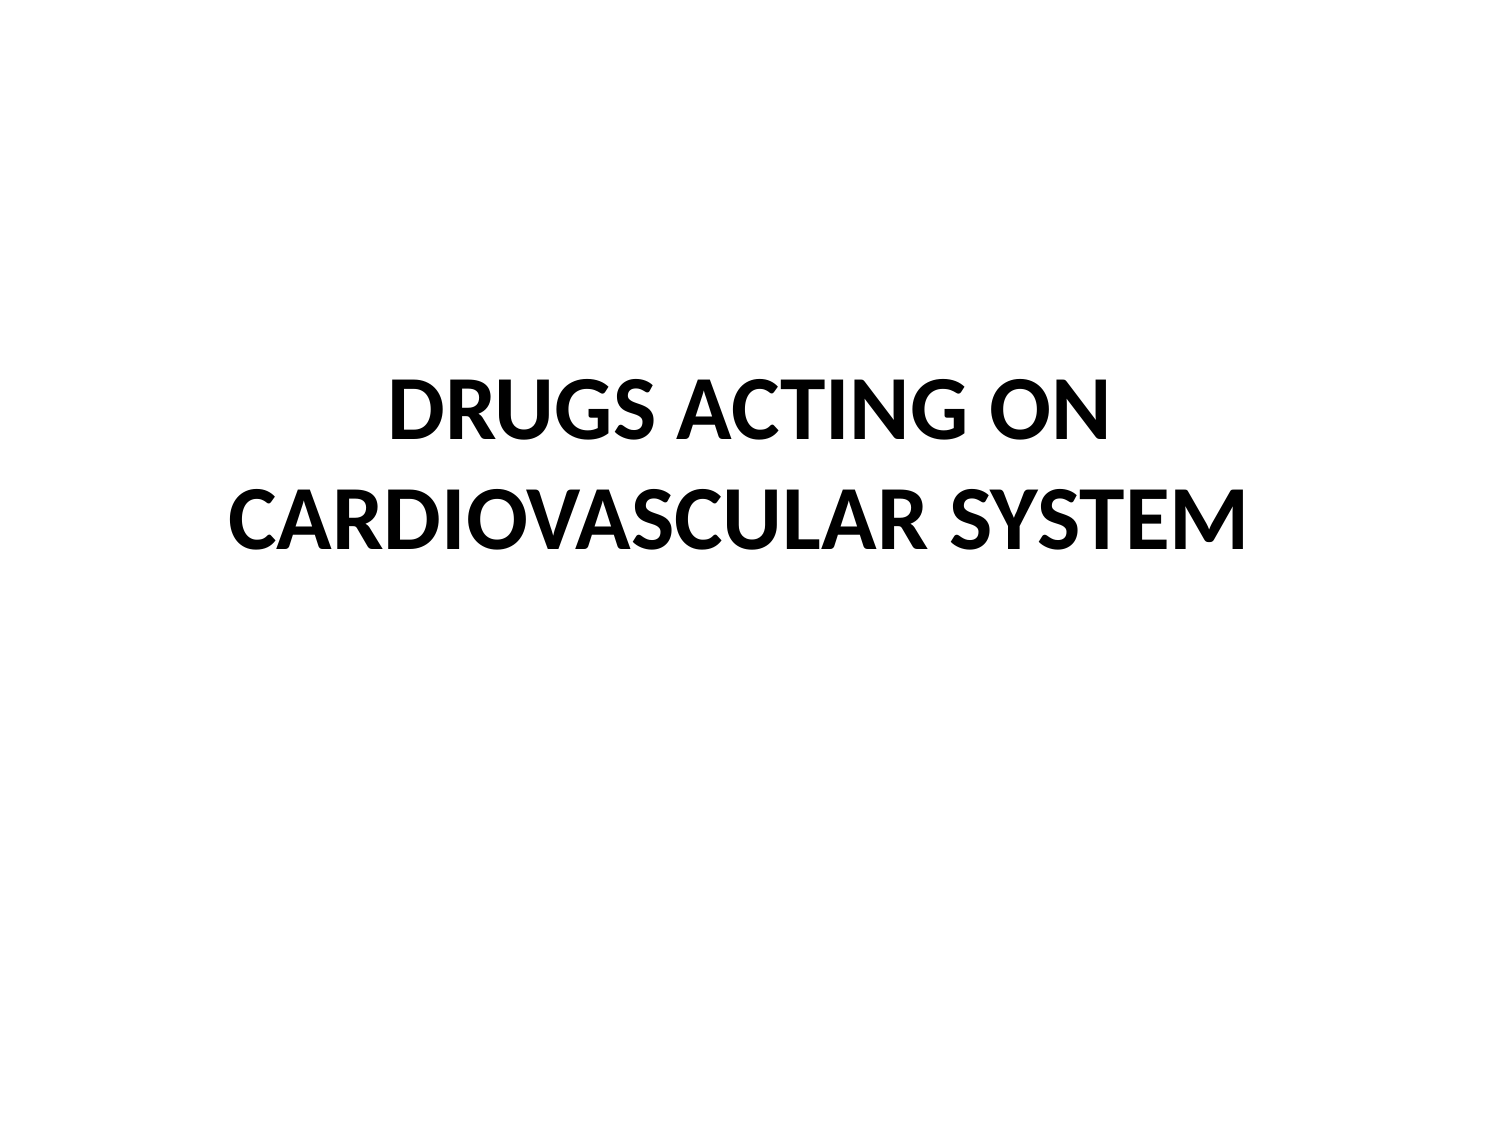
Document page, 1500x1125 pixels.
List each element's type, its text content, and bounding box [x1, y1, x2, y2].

title DRUGS ACTING ON CARDIOVASCULAR SYSTEM [112, 337, 1388, 579]
